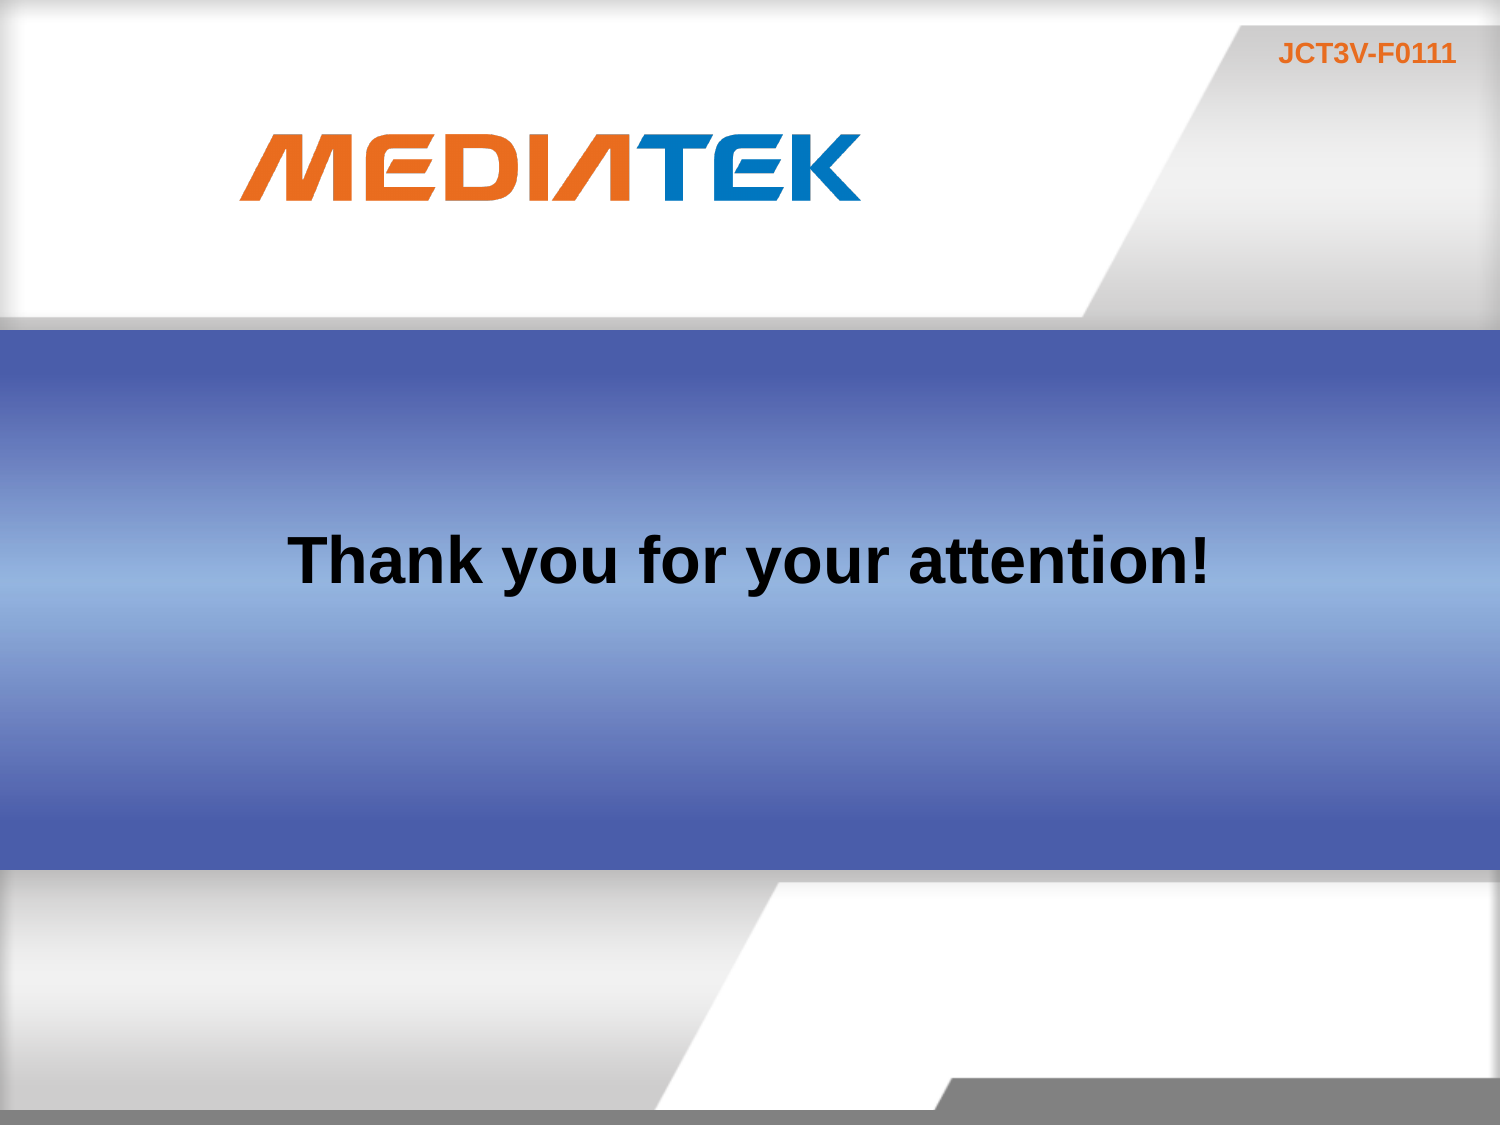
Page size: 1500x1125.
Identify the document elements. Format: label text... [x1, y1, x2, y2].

title Thank you for your attention! [50, 438, 1450, 676]
picture [0, 0, 1500, 1125]
